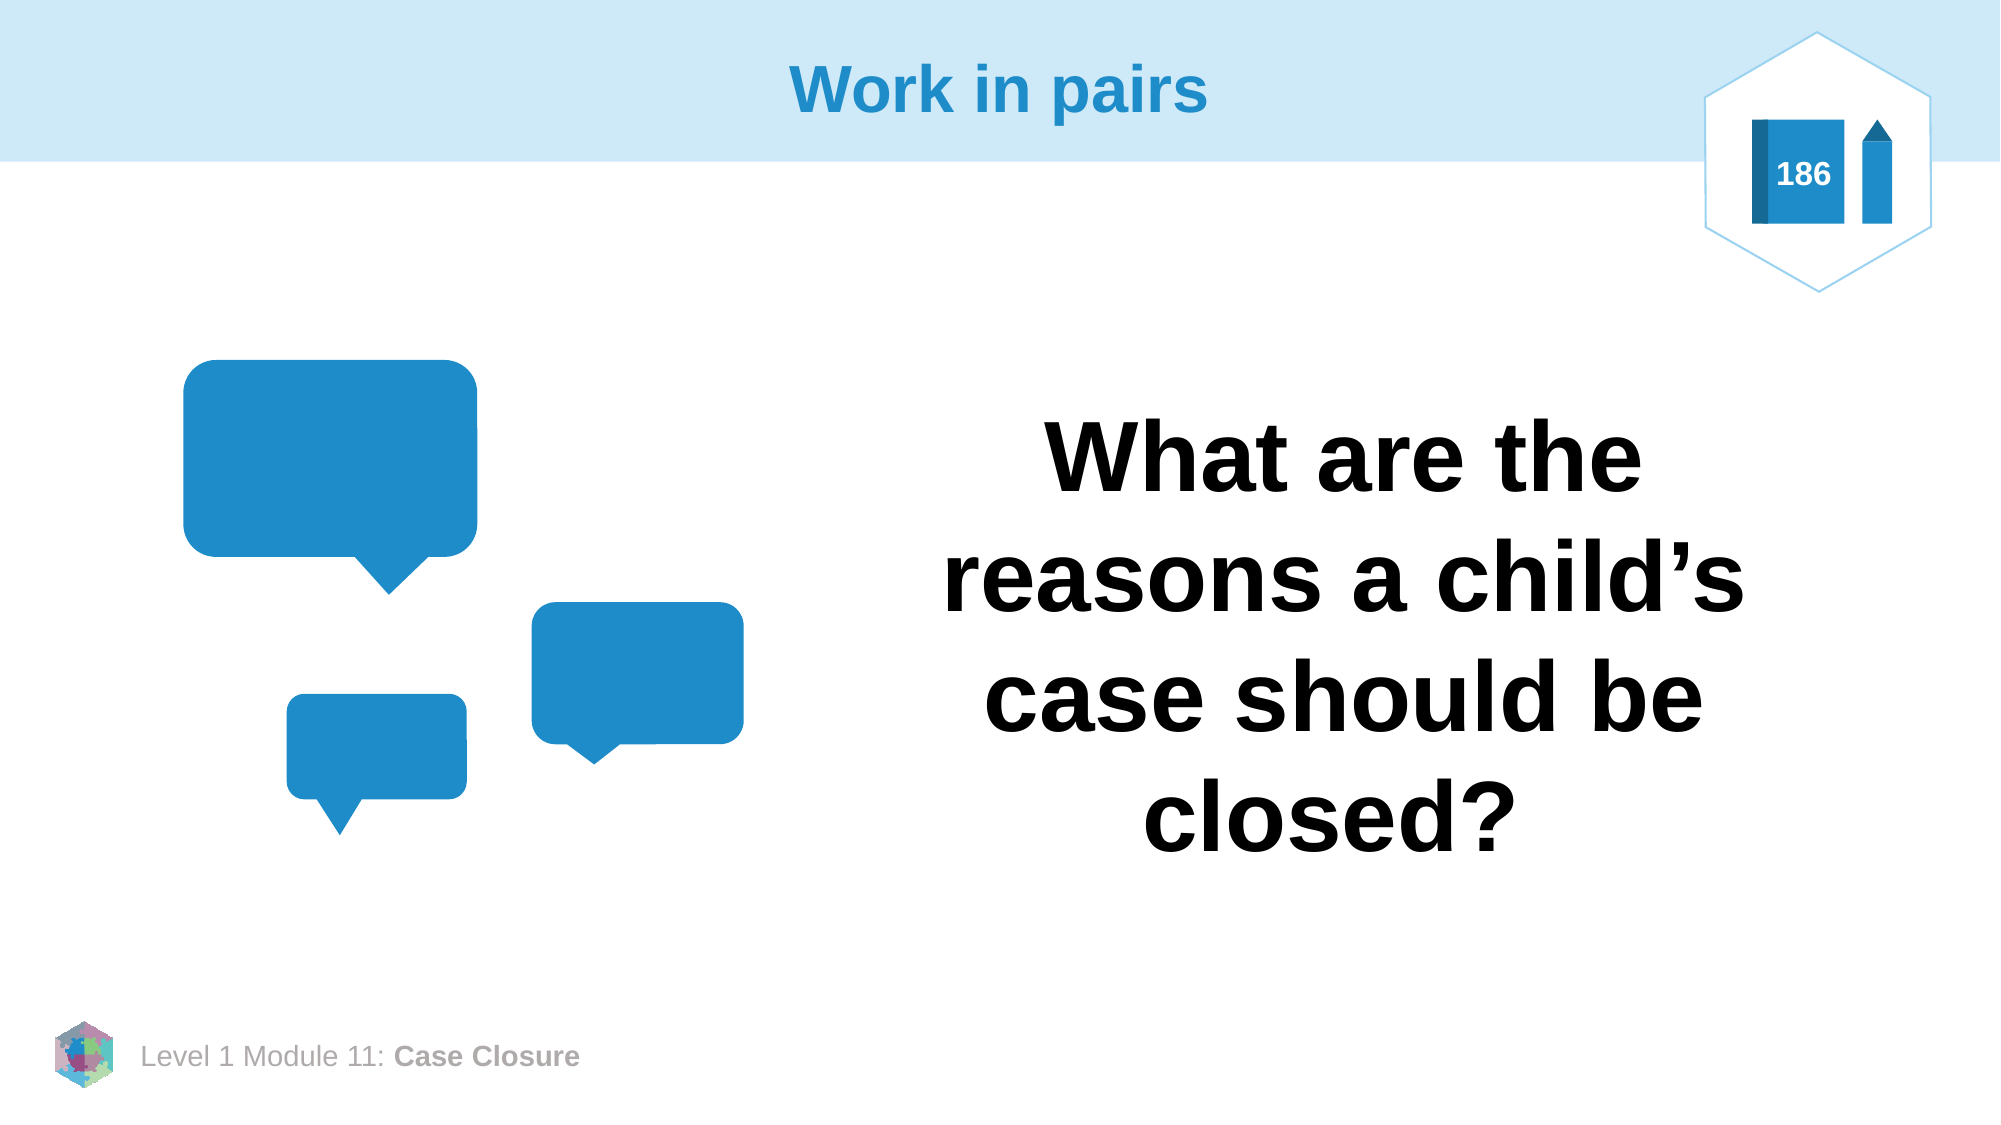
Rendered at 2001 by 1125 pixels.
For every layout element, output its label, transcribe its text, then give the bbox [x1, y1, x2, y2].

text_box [1687, 49, 1949, 275]
title Work in pairs [137, 19, 1863, 163]
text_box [183, 359, 744, 800]
text_box What are the reasons a child’s case should be closed? [872, 256, 1818, 1007]
picture [55, 1021, 113, 1088]
